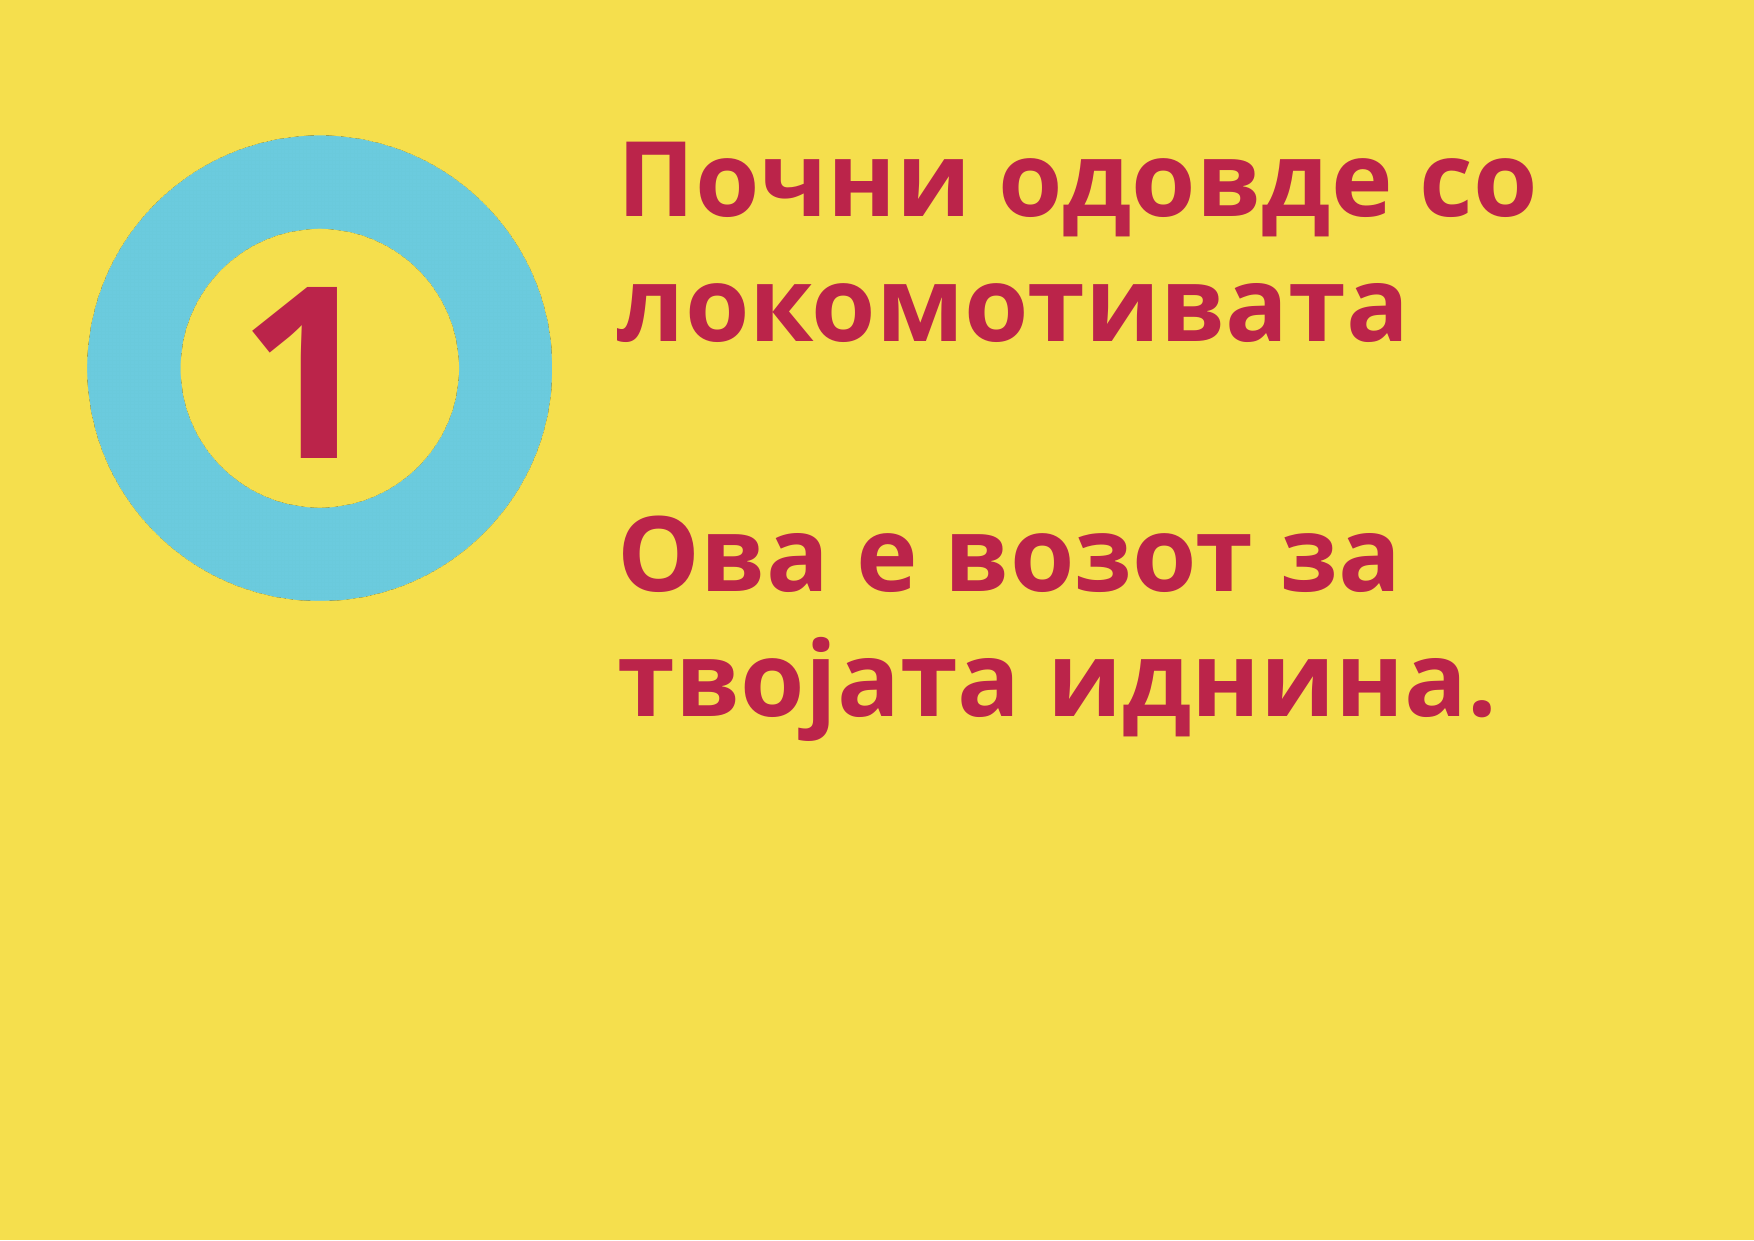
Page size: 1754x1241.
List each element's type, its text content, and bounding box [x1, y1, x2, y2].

text_box Почни одовде со локомотивата Ова е возот за твојата иднина. [603, 104, 1715, 745]
picture [87, 135, 552, 601]
